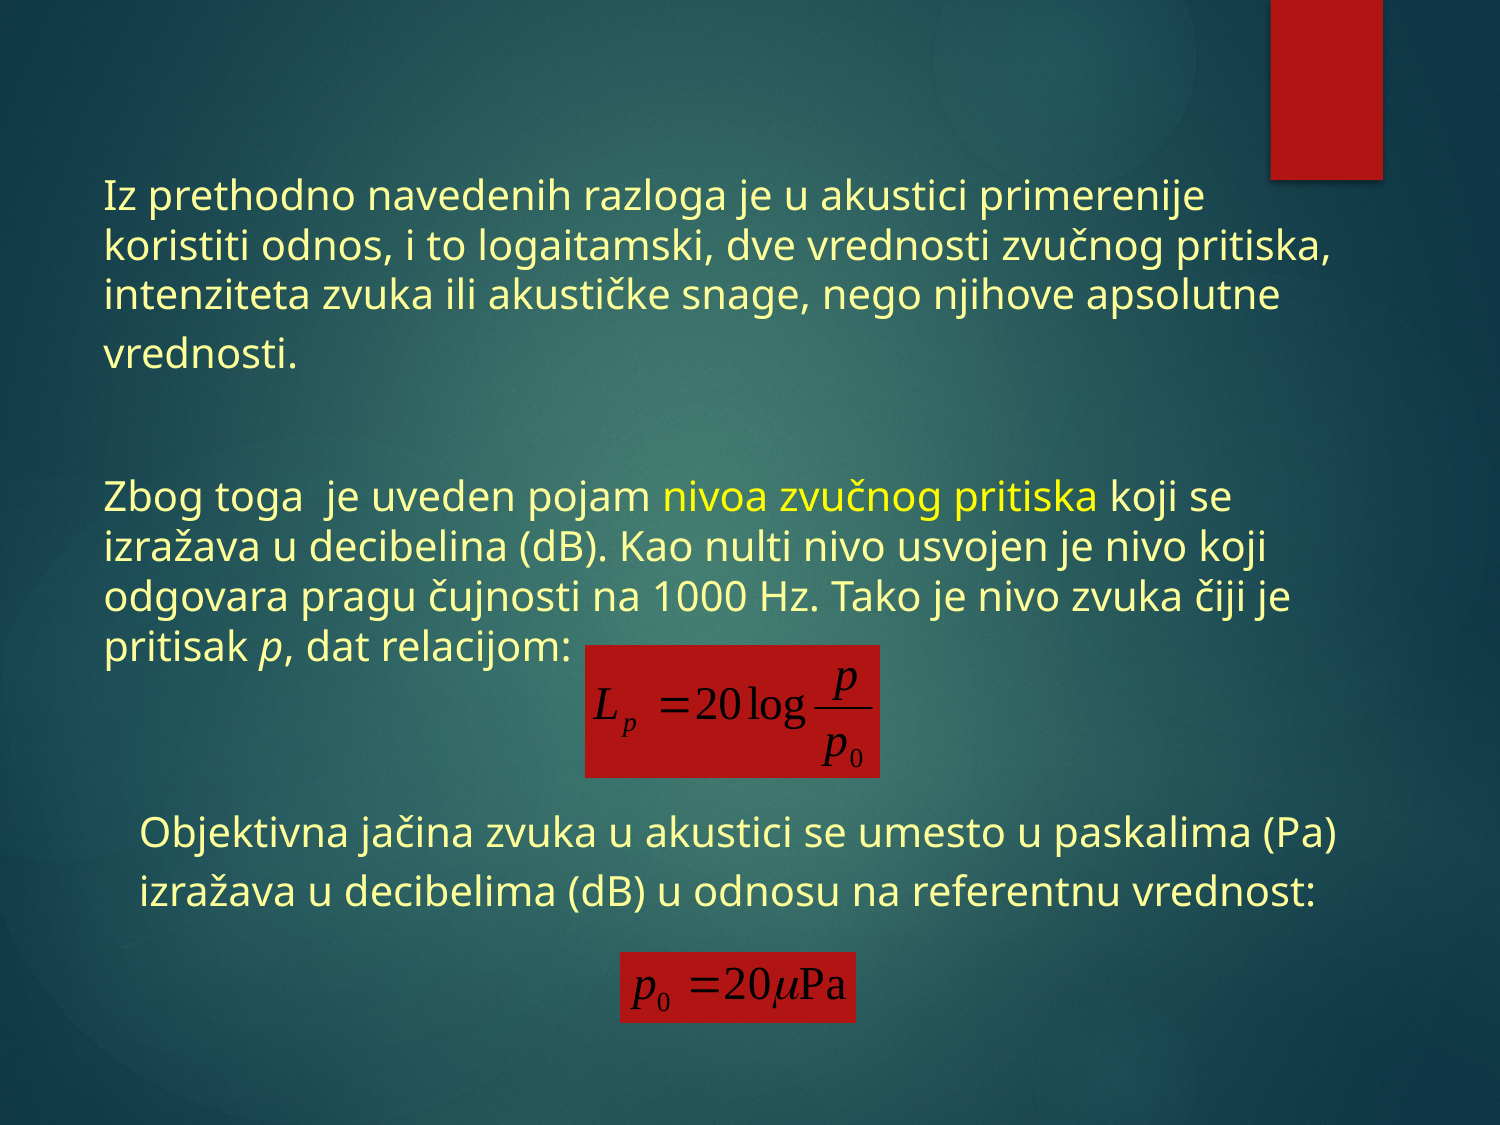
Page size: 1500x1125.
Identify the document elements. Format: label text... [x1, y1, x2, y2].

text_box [619, 952, 857, 1024]
text_box Objektivna jačina zvuka u akustici se umesto u paskalima (Pa) izražava u decibelima (dB) u odnosu na referentnu vrednost: [123, 798, 1364, 1094]
text_box Iz prethodno navedenih razloga je u akustici primerenije koristiti odnos, i to logaitamski, dve vrednosti zvučnog pritiska, intenziteta zvuka ili akustičke snage, nego njihove apsolutne vrednosti. Zbog toga je uveden pojam nivoa zvučnog pritiska koji se izražava u decibelina (dB). Kao nulti nivo usvojen je nivo koji odgovara pragu čujnosti na 1000 Hz. Tako je nivo zvuka čiji je pritisak p, dat relacijom: [88, 160, 1353, 527]
text_box Iz prethodno navedenih razloga je u akustici primerenije koristiti odnos, i to logaitamski, dve vrednosti zvučnog pritiska, intenziteta zvuka ili akustičke snage, nego njihove apsolutne vrednosti. Zbog toga je uveden pojam nivoa zvučnog pritiska koji se izražava u decibelina (dB). Kao nulti nivo usvojen je nivo koji odgovara pragu čujnosti na 1000 Hz. Tako je nivo zvuka čiji je pritisak p, dat relacijom: [88, 528, 1353, 678]
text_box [584, 645, 881, 779]
